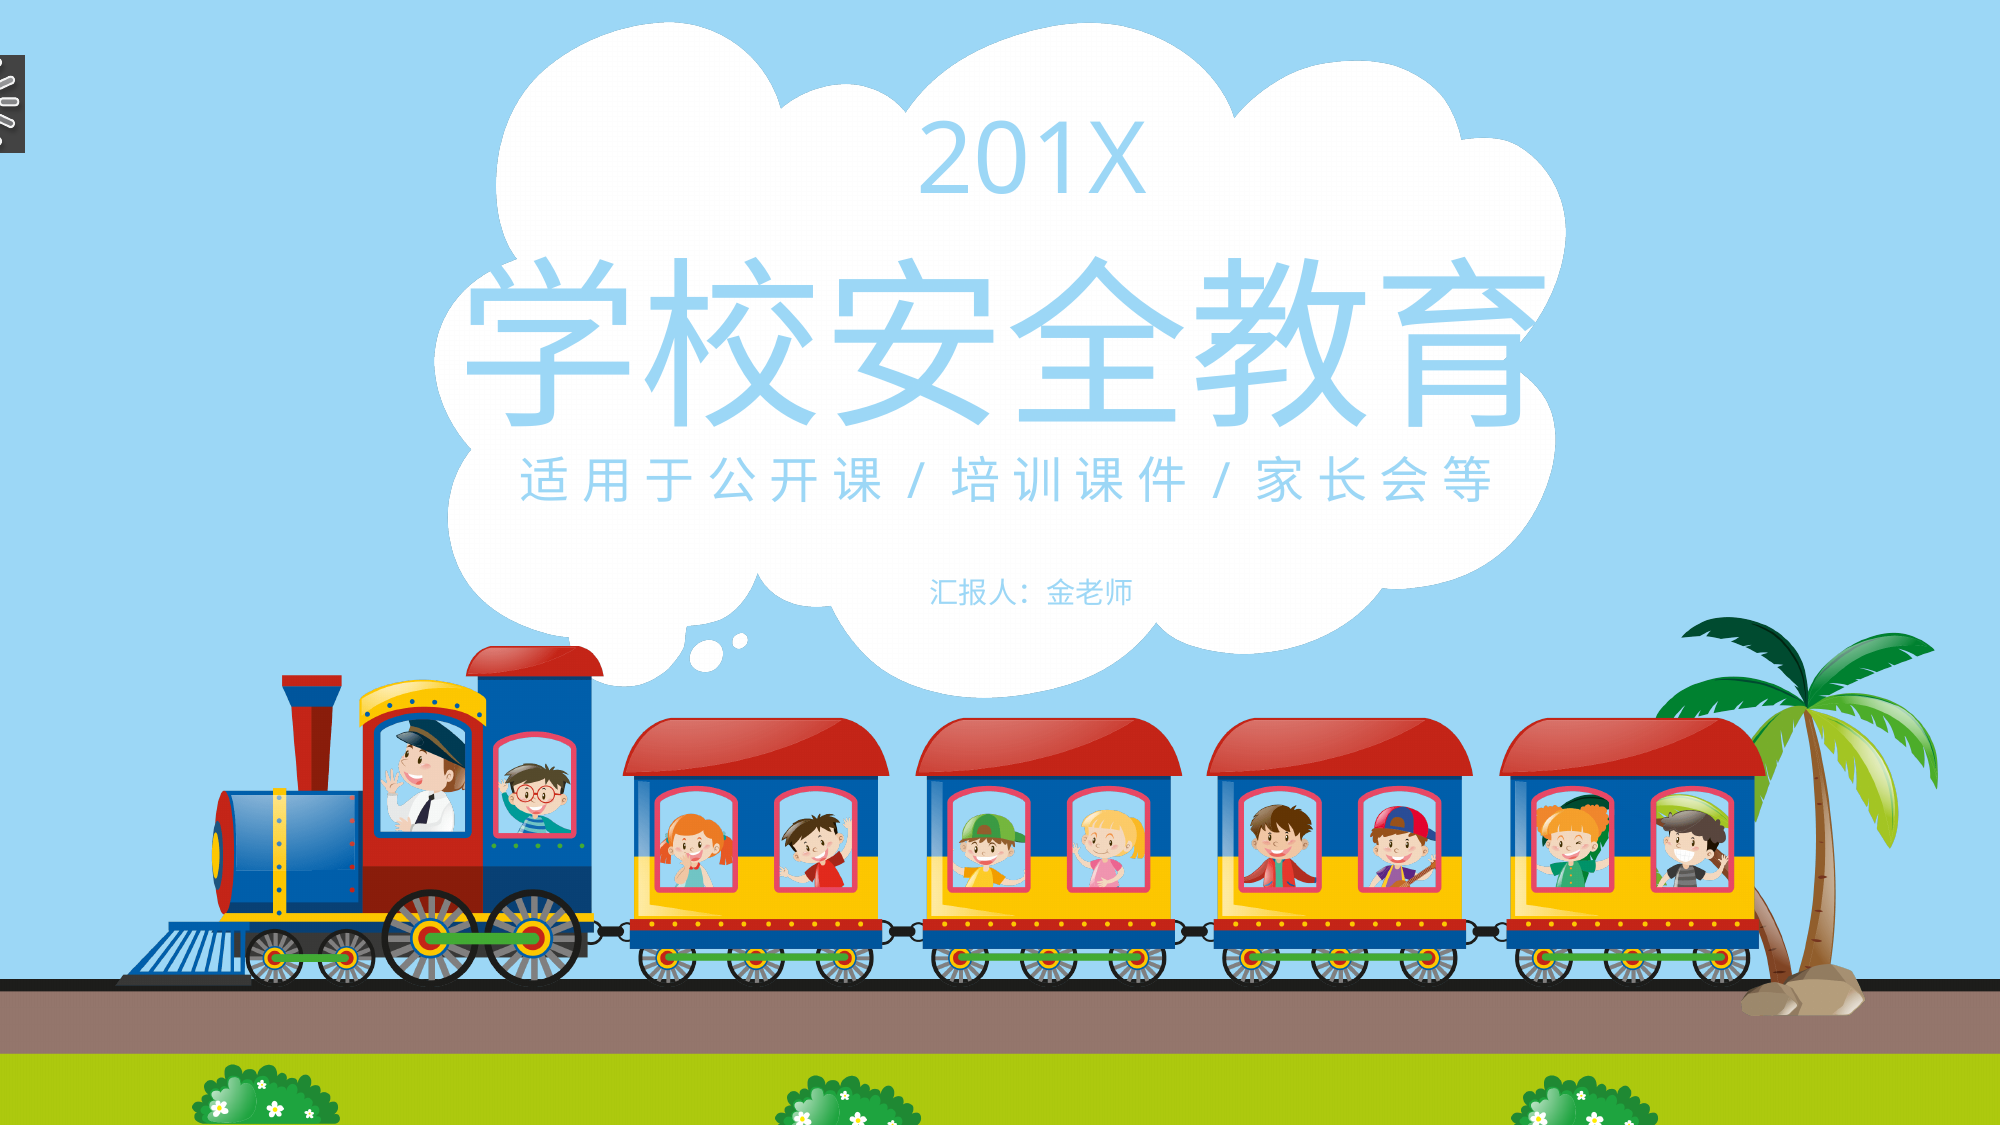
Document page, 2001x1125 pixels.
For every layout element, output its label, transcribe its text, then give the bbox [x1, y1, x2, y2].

text_box 学校安全教育 [1566, 222, 1571, 457]
picture [0, 54, 26, 155]
picture [0, 22, 2000, 1125]
